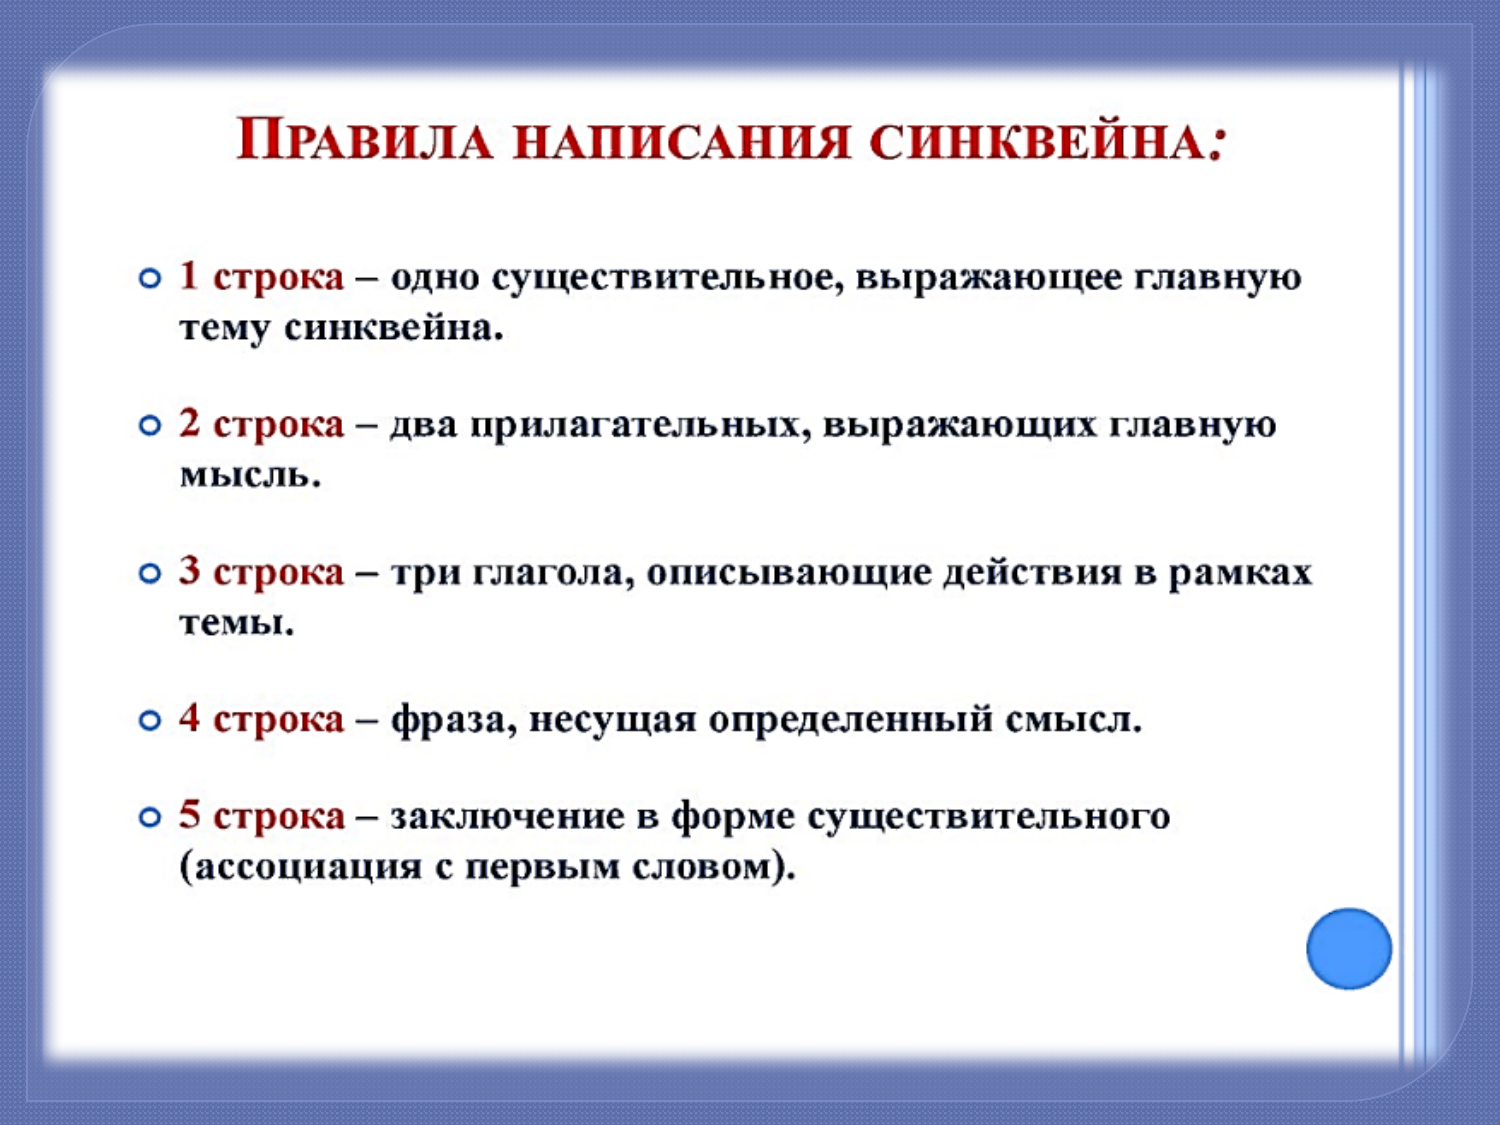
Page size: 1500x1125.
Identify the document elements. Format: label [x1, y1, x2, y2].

picture [29, 54, 1459, 1077]
